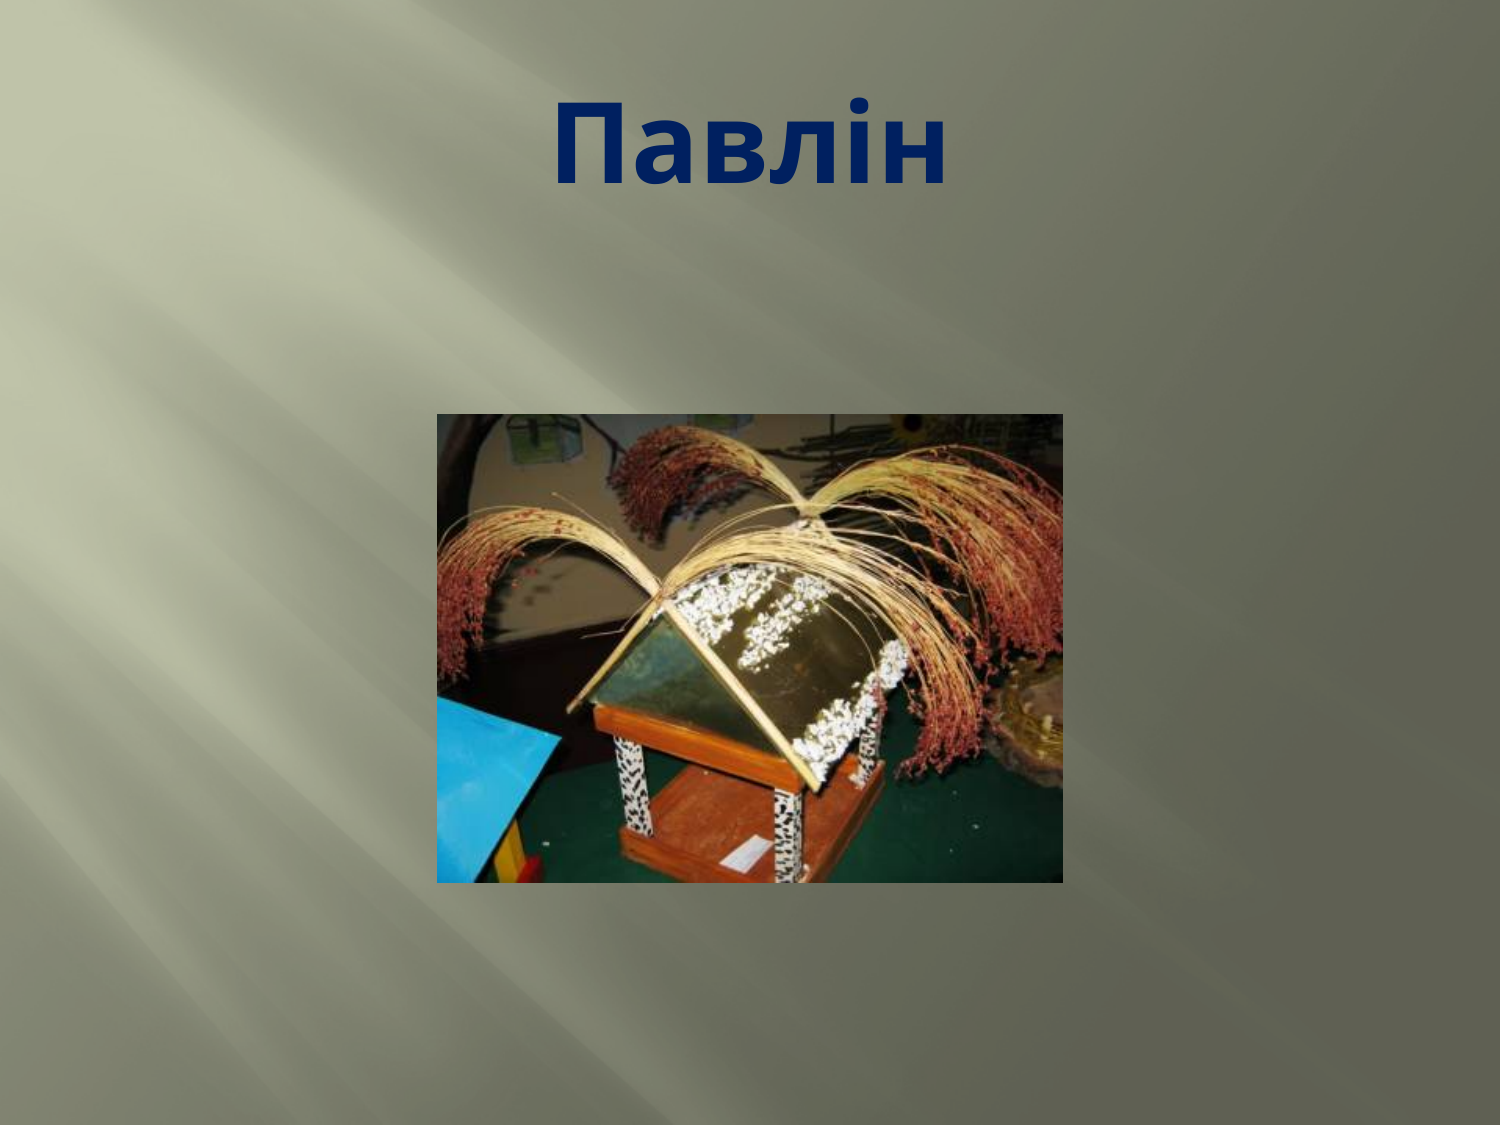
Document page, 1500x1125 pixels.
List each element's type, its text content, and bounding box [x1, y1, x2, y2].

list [437, 414, 1063, 884]
title Павлін [75, 45, 1425, 233]
